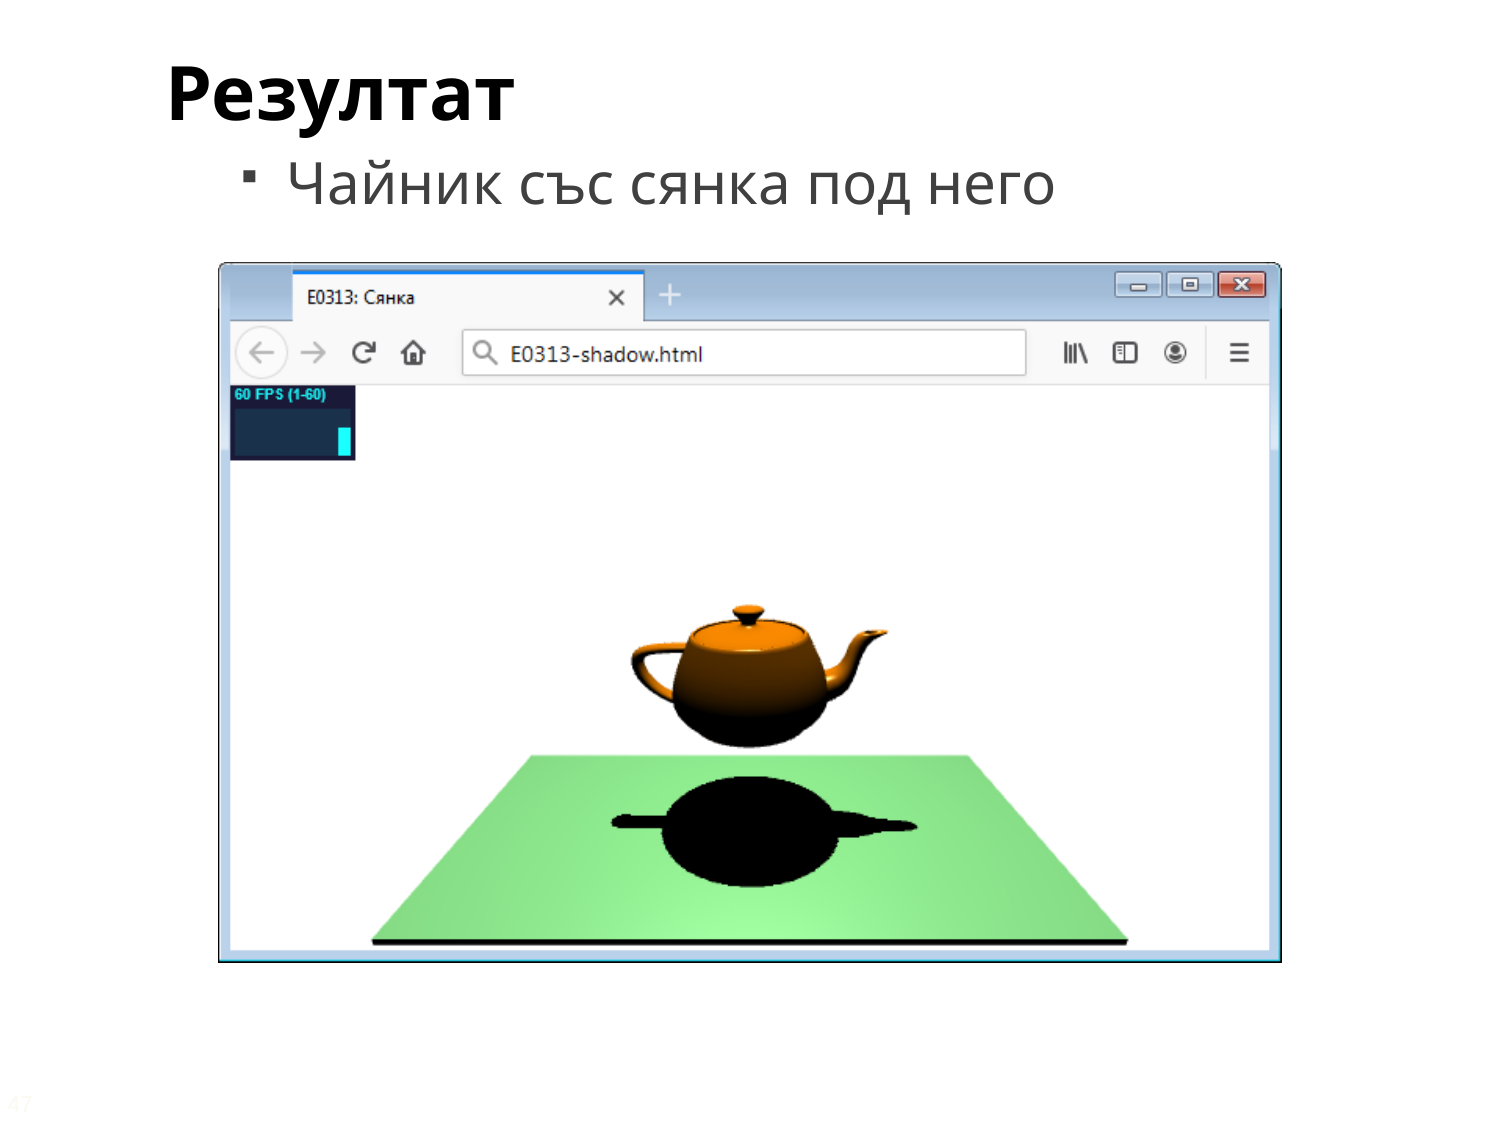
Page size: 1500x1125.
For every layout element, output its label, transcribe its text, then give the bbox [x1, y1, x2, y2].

list Резултат Чайник със сянка под него [150, 37, 1488, 1113]
picture [218, 262, 1282, 963]
